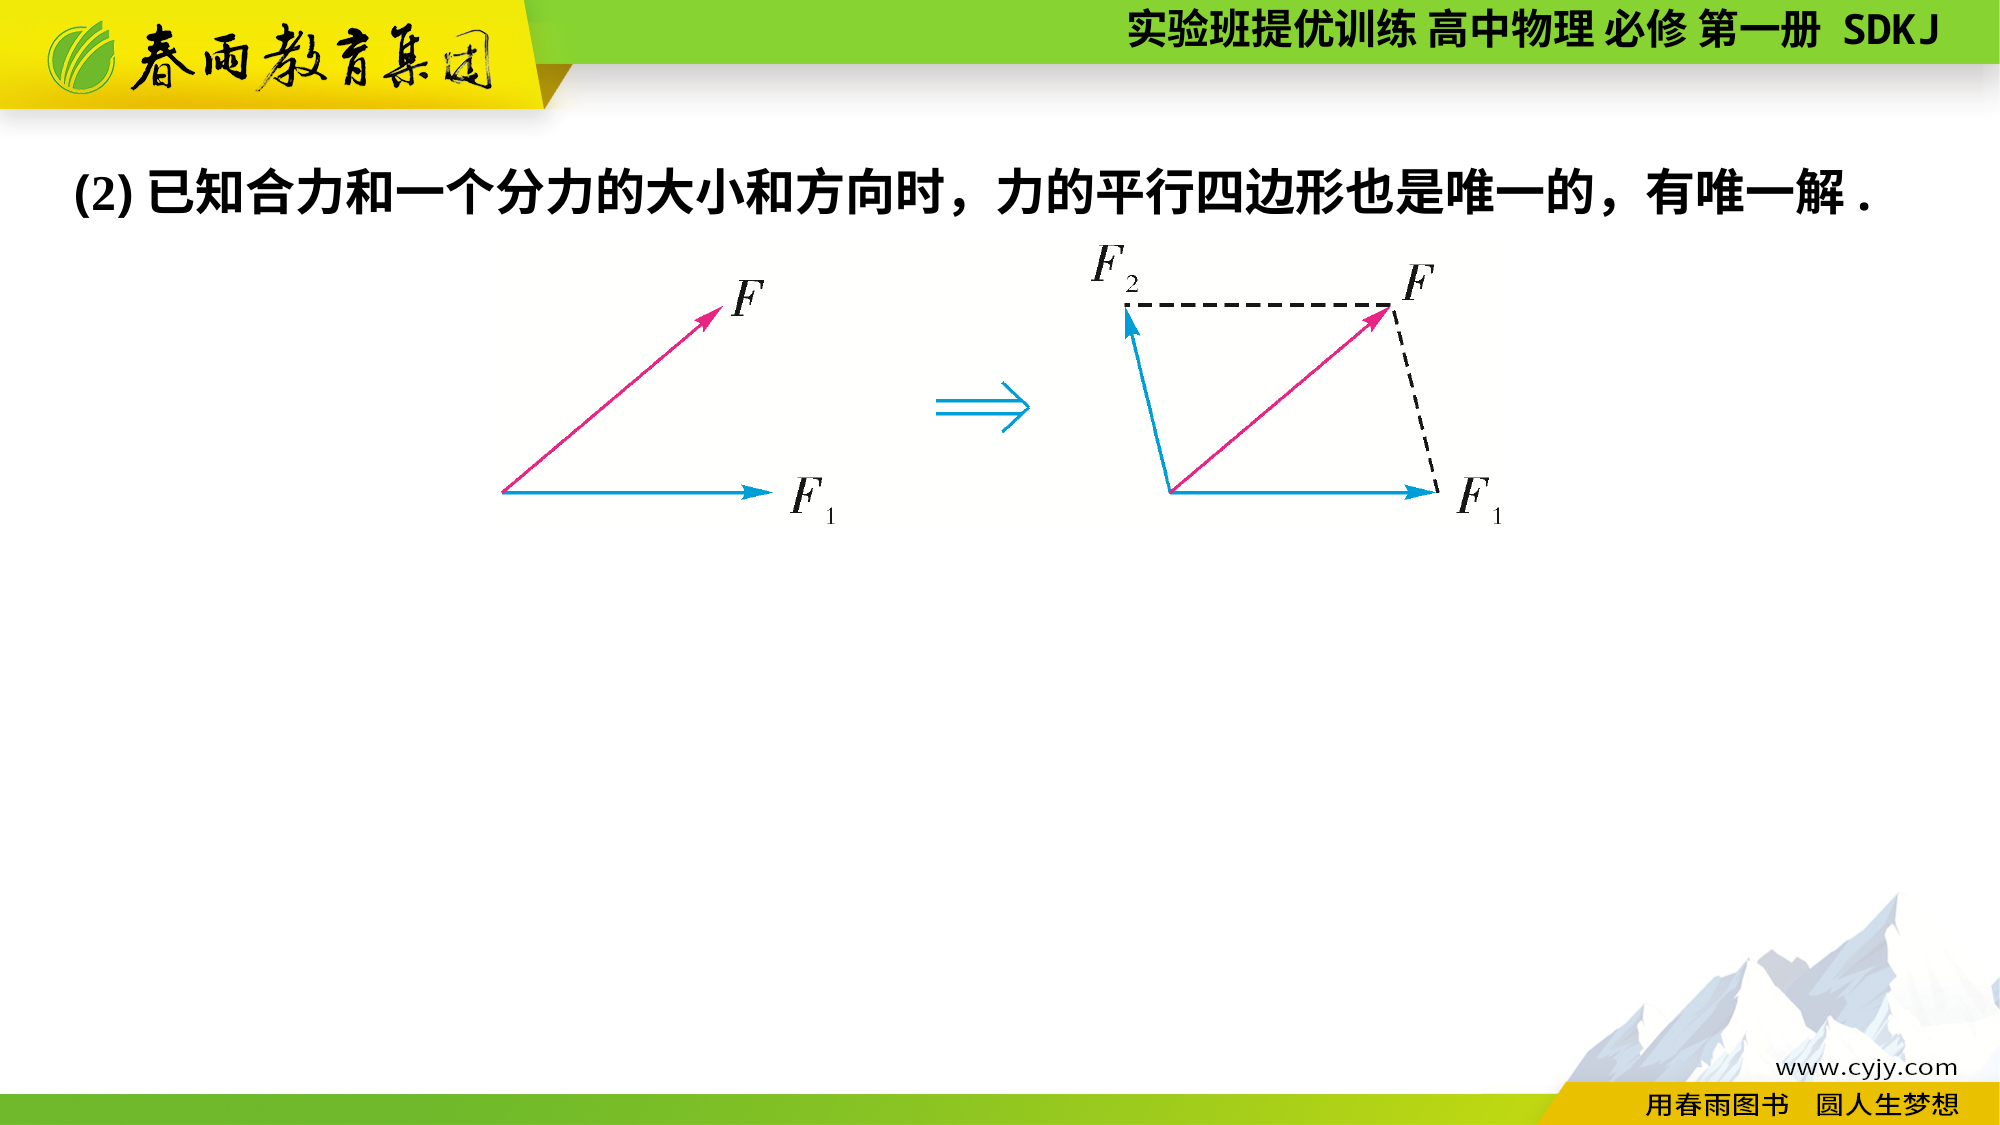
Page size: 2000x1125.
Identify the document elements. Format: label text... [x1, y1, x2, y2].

list (2)已知合力和一个分力的大小和方向时，力的平行四边形也是唯一的，有唯一解. [59, 122, 1944, 217]
picture [0, 0, 2000, 1125]
